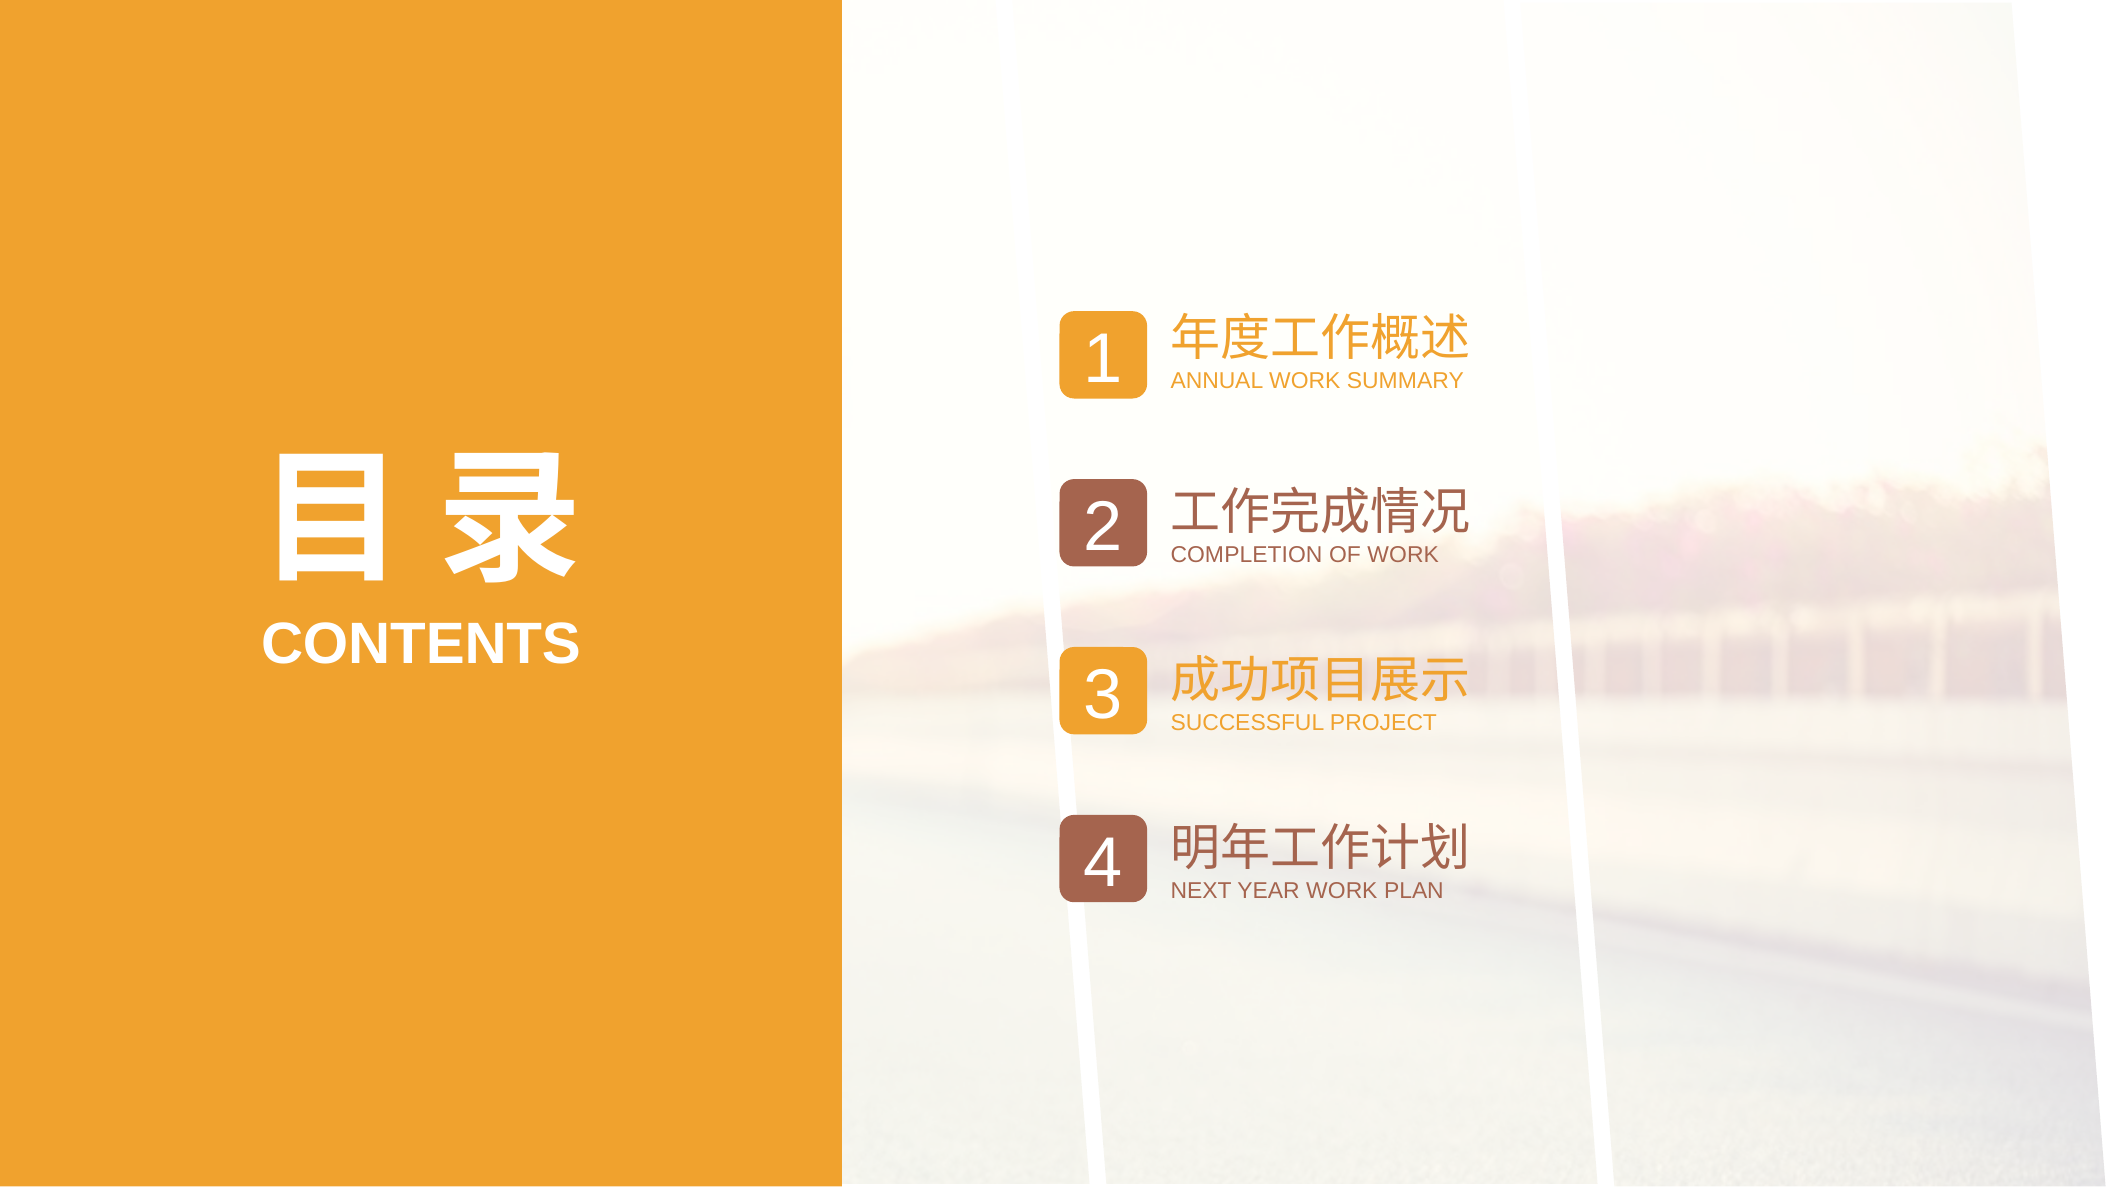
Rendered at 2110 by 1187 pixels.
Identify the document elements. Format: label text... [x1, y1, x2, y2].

text_box 4 [1058, 813, 1149, 904]
text_box 2 [1058, 478, 1149, 568]
text_box 3 [1058, 645, 1149, 736]
text_box 成功项目展示 SUCCESSFUL PROJECT [1170, 647, 1506, 735]
text_box 年度工作概述 ANNUAL WORK SUMMARY [1170, 305, 1596, 394]
text_box 目 录 [259, 424, 583, 599]
text_box 工作完成情况 COMPLETION OF WORK [1170, 479, 1525, 568]
text_box CONTENTS [261, 605, 581, 676]
text_box 1 [1058, 310, 1149, 400]
text_box 明年工作计划 NEXT YEAR WORK PLAN [1170, 815, 1525, 903]
text_box [0, 0, 843, 1187]
